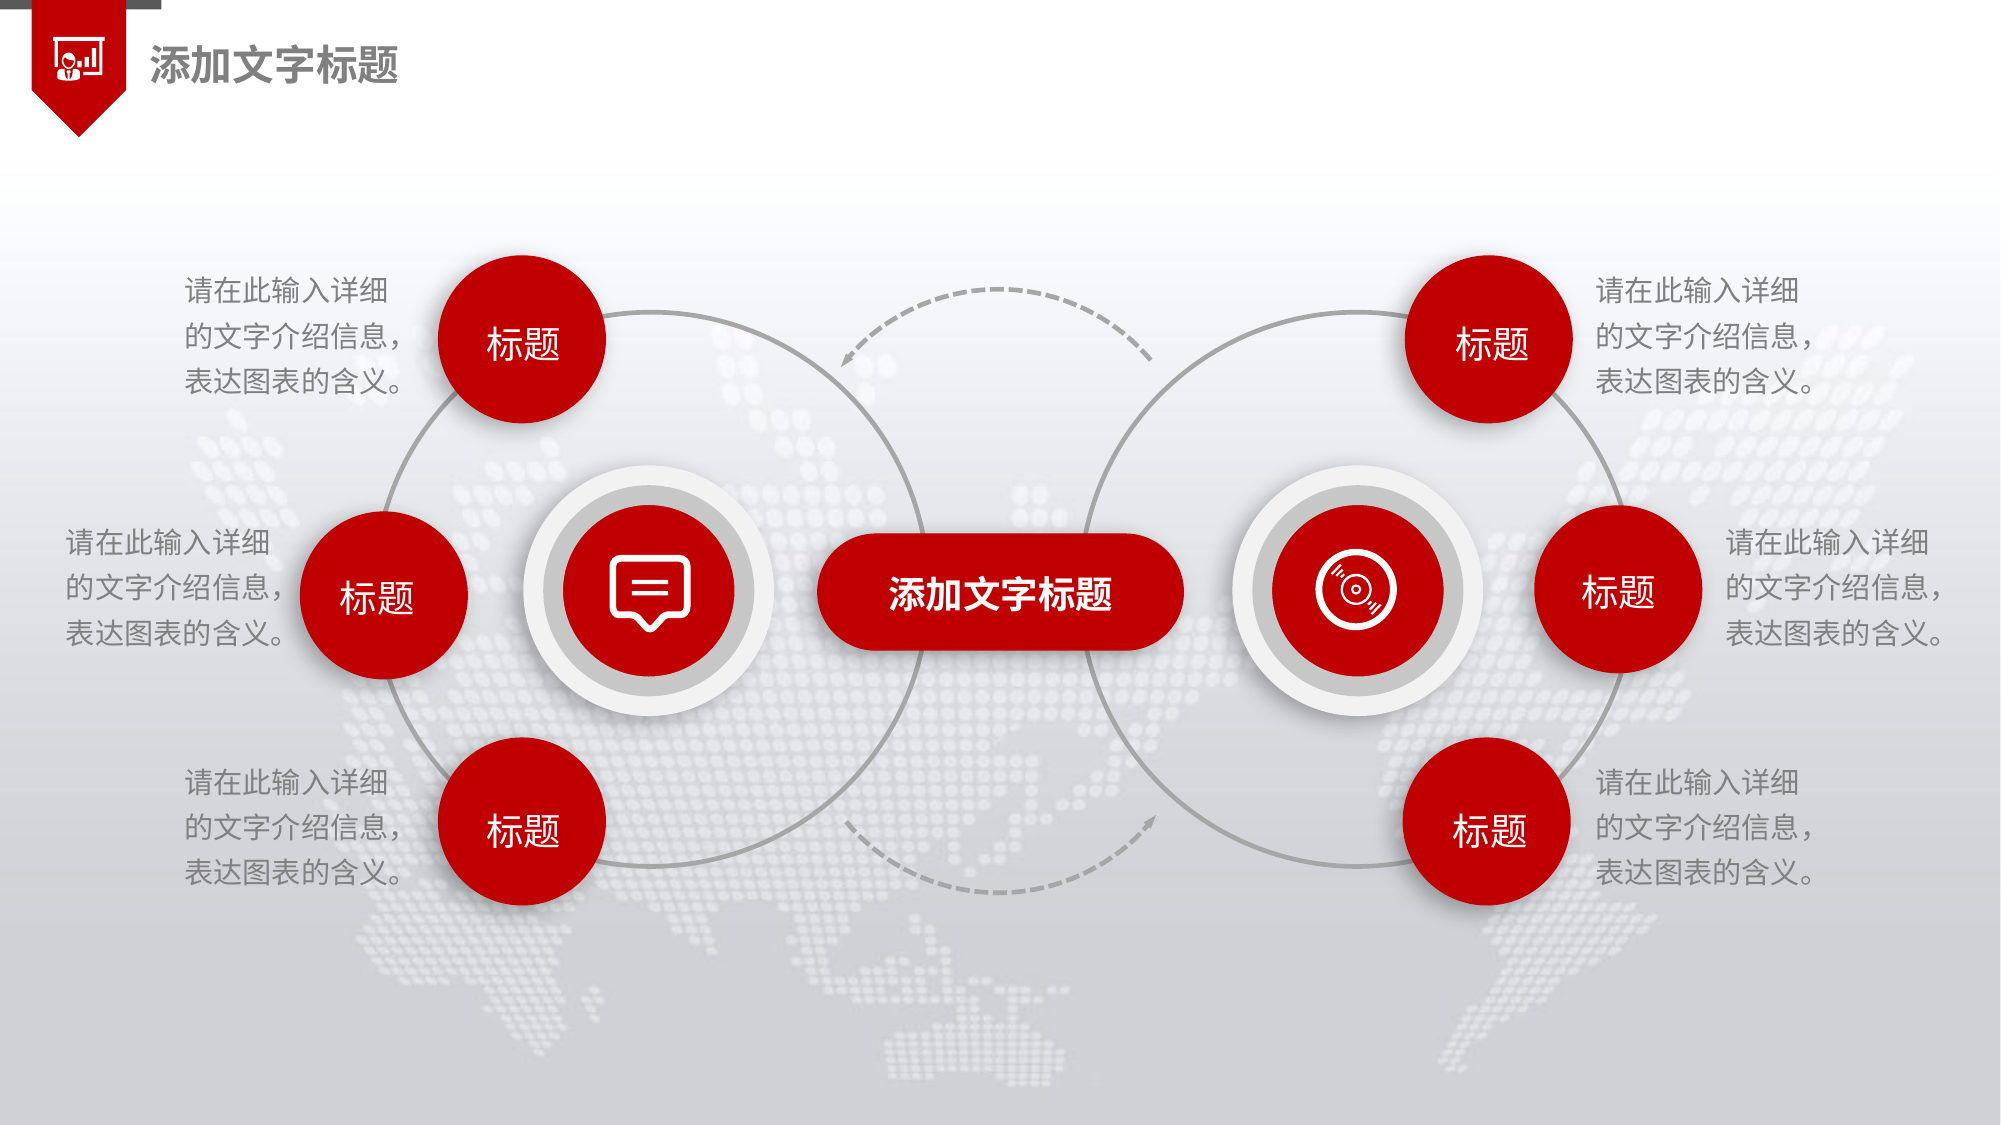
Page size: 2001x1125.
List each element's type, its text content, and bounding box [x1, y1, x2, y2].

text_box 请在此输入详细的文字介绍信息，表达图表的含义。 [1580, 254, 1840, 406]
text_box 添加文字标题 [137, 33, 457, 95]
text_box 请在此输入详细的文字介绍信息，表达图表的含义。 [51, 506, 310, 658]
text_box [299, 511, 469, 680]
text_box [129, 0, 164, 12]
text_box 请在此输入详细的文字介绍信息，表达图表的含义。 [169, 254, 429, 406]
text_box 请在此输入详细的文字介绍信息，表达图表的含义。 [1710, 506, 1969, 658]
text_box [0, 0, 29, 12]
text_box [1534, 505, 1703, 674]
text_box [1402, 737, 1571, 906]
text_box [1315, 548, 1398, 631]
text_box [845, 693, 1157, 894]
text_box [437, 737, 607, 906]
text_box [437, 255, 607, 424]
text_box [1086, 311, 1620, 868]
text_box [609, 554, 691, 633]
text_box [523, 465, 775, 717]
text_box [840, 288, 1152, 489]
text_box [386, 311, 922, 868]
text_box 请在此输入详细的文字介绍信息，表达图表的含义。 [1580, 746, 1840, 897]
text_box 请在此输入详细的文字介绍信息，表达图表的含义。 [169, 746, 429, 897]
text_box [816, 533, 1185, 651]
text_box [1232, 465, 1484, 717]
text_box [1404, 255, 1574, 424]
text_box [31, 0, 127, 138]
picture [0, 0, 2001, 1125]
